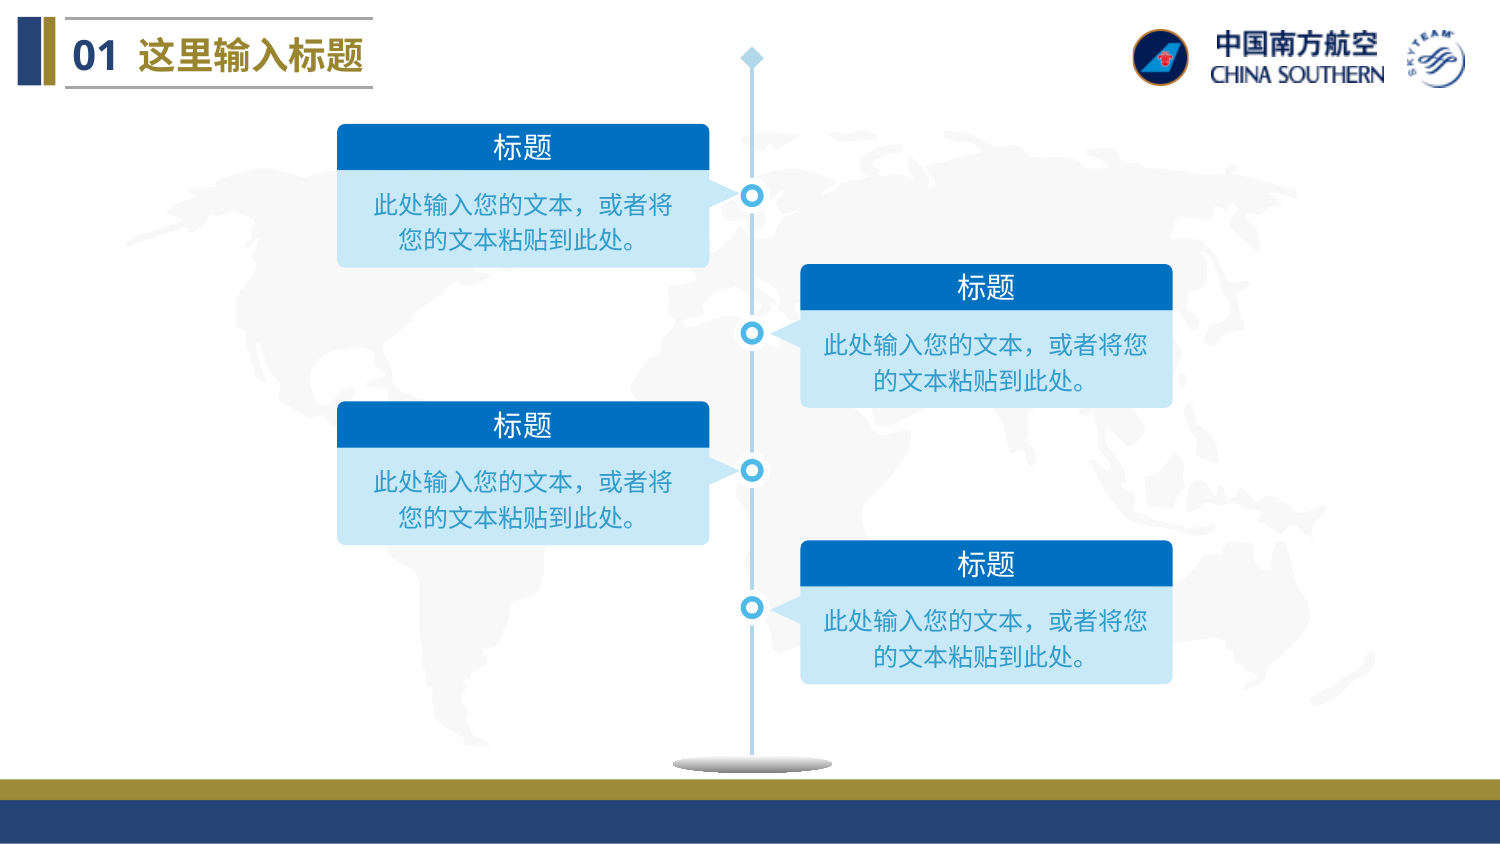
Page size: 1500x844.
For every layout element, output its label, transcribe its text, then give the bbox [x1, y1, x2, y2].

text_box 标题 [337, 401, 710, 447]
text_box [737, 593, 747, 622]
text_box [757, 593, 767, 622]
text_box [57, 21, 413, 88]
text_box [757, 181, 767, 210]
picture [1132, 29, 1189, 86]
text_box 此处输入您的文本，或者将您的文本粘贴到此处。 [770, 586, 1173, 685]
picture [1211, 66, 1384, 83]
text_box [737, 181, 747, 210]
picture [1217, 30, 1377, 57]
text_box 此处输入您的文本，或者将您的文本粘贴到此处。 [337, 447, 740, 546]
text_box [757, 456, 767, 485]
picture [1407, 30, 1465, 88]
text_box 此处输入您的文本，或者将您的文本粘贴到此处。 [337, 170, 740, 268]
text_box 标题 [800, 264, 1173, 310]
text_box [672, 755, 833, 773]
text_box 标题 [800, 540, 1173, 586]
text_box 此处输入您的文本，或者将您的文本粘贴到此处。 [770, 310, 1173, 408]
text_box [757, 319, 767, 347]
text_box [737, 319, 747, 347]
text_box 标题 [337, 123, 710, 170]
text_box [737, 456, 747, 485]
